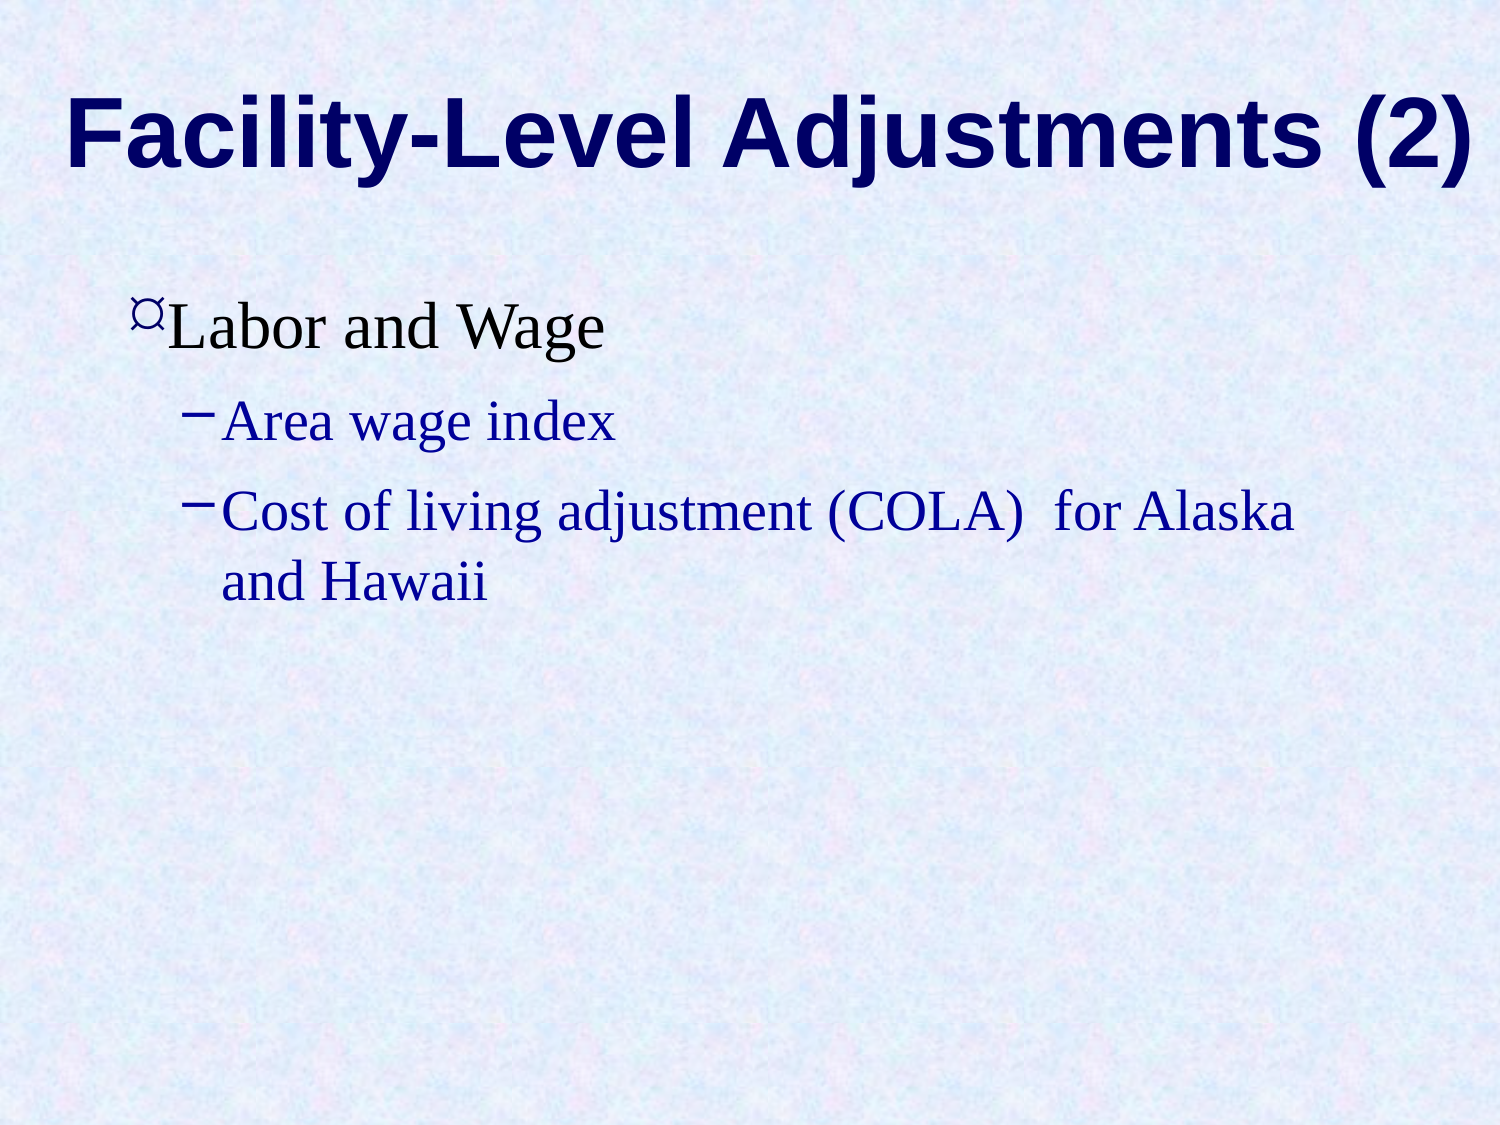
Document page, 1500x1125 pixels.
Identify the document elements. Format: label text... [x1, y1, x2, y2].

list Labor and Wage Area wage index Cost of living adjustment (COLA) for Alaska and Hawaii [112, 275, 1375, 1050]
title Facility-Level Adjustments (2) [50, 37, 1500, 238]
